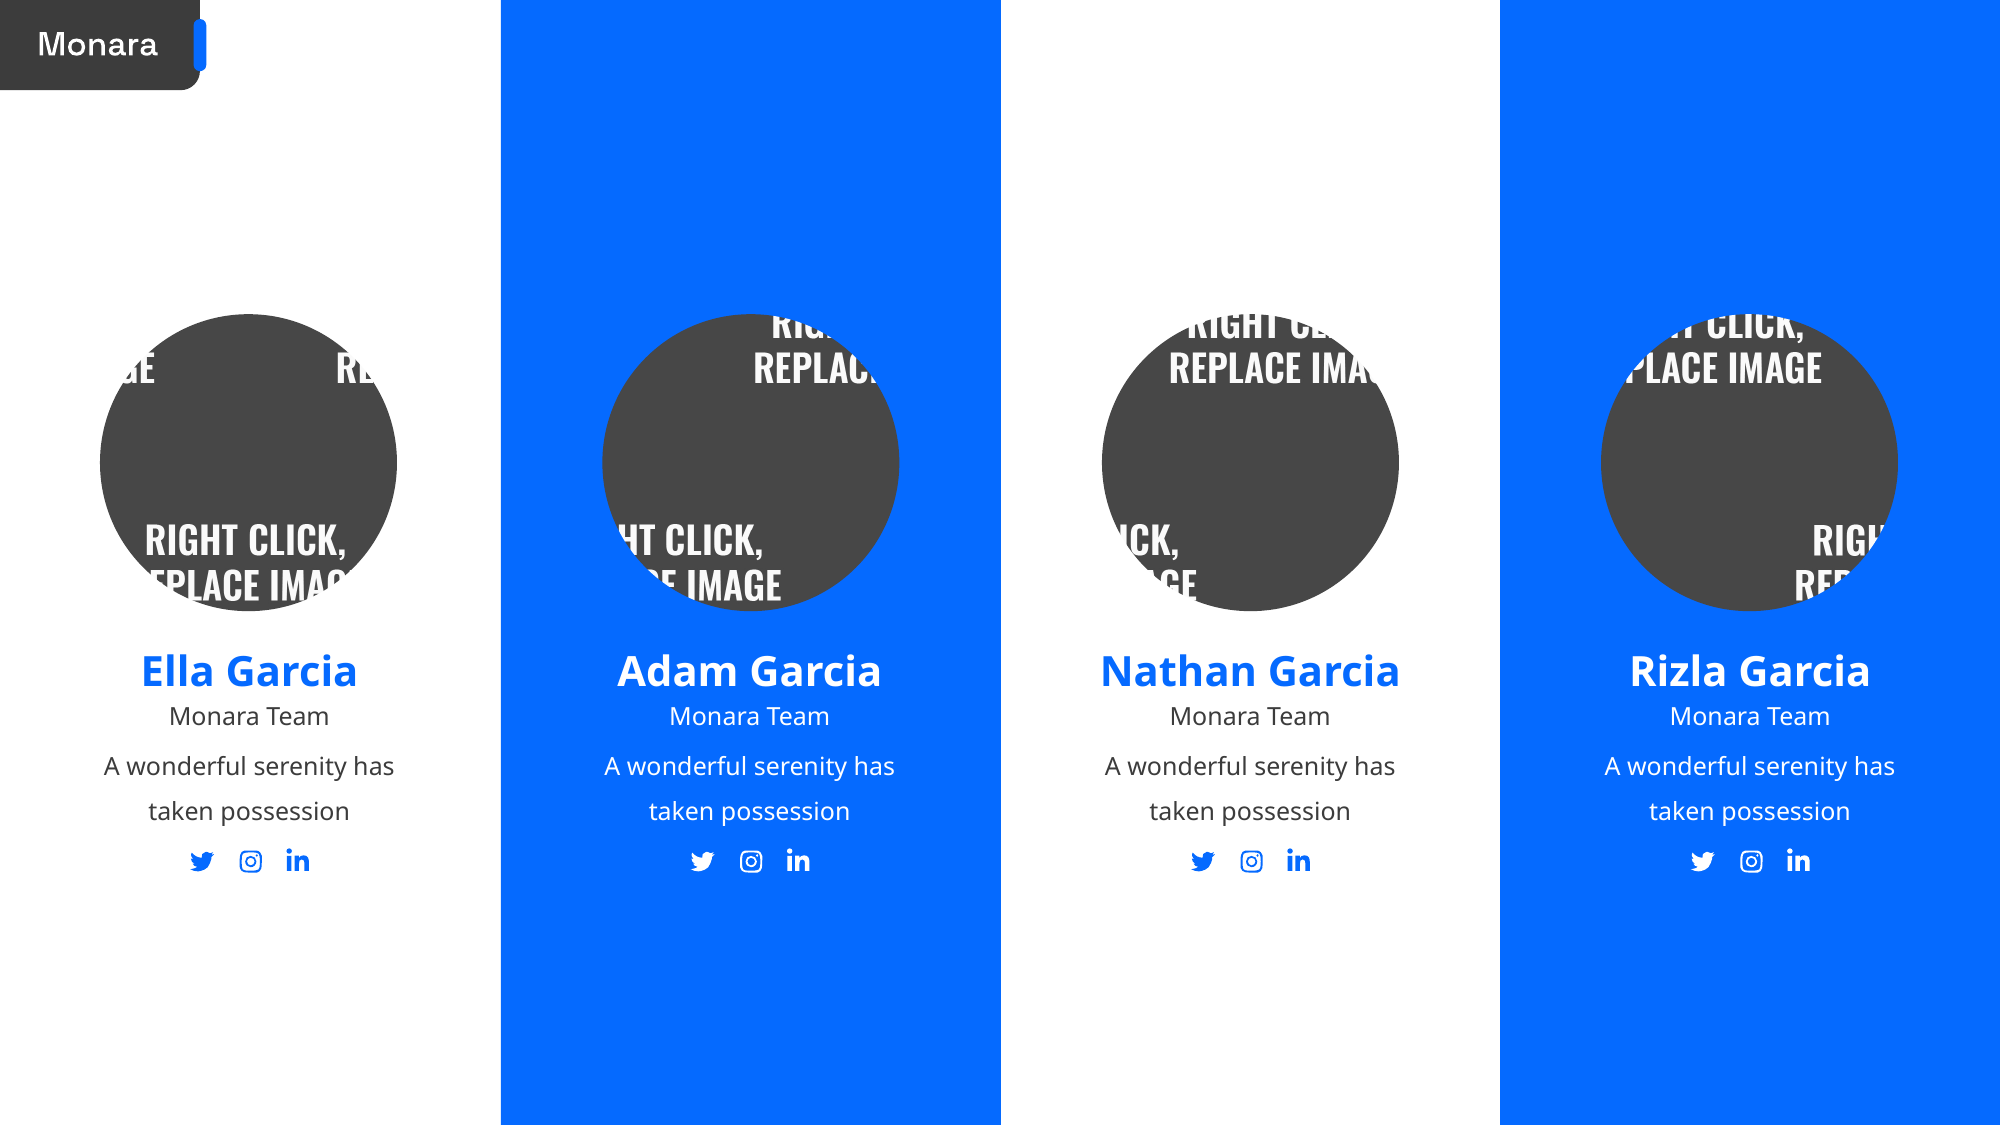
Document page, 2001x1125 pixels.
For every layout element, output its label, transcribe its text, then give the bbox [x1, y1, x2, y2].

text_box Monara Team [582, 703, 918, 728]
text_box Nathan Garcia [1082, 637, 1419, 703]
text_box Monara Team [1582, 703, 1919, 728]
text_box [0, 0, 200, 91]
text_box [190, 848, 309, 873]
text_box Monara Team [1082, 703, 1419, 728]
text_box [690, 848, 810, 873]
text_box [1499, 0, 2000, 1125]
text_box A wonderful serenity has taken possession [582, 728, 918, 834]
picture [602, 314, 900, 612]
picture [1601, 314, 1899, 612]
text_box A wonderful serenity has taken possession [81, 728, 418, 834]
text_box Monara Team [81, 703, 418, 728]
text_box [500, 0, 1002, 1125]
picture [99, 314, 397, 612]
text_box [200, 17, 208, 73]
text_box A wonderful serenity has taken possession [1082, 728, 1419, 834]
picture [1101, 314, 1399, 612]
text_box Rizla Garcia [1582, 637, 1919, 703]
text_box Ella Garcia [81, 637, 418, 703]
text_box A wonderful serenity has taken possession [1582, 728, 1919, 834]
text_box Adam Garcia [582, 637, 918, 703]
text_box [1690, 848, 1810, 873]
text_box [1190, 848, 1310, 873]
